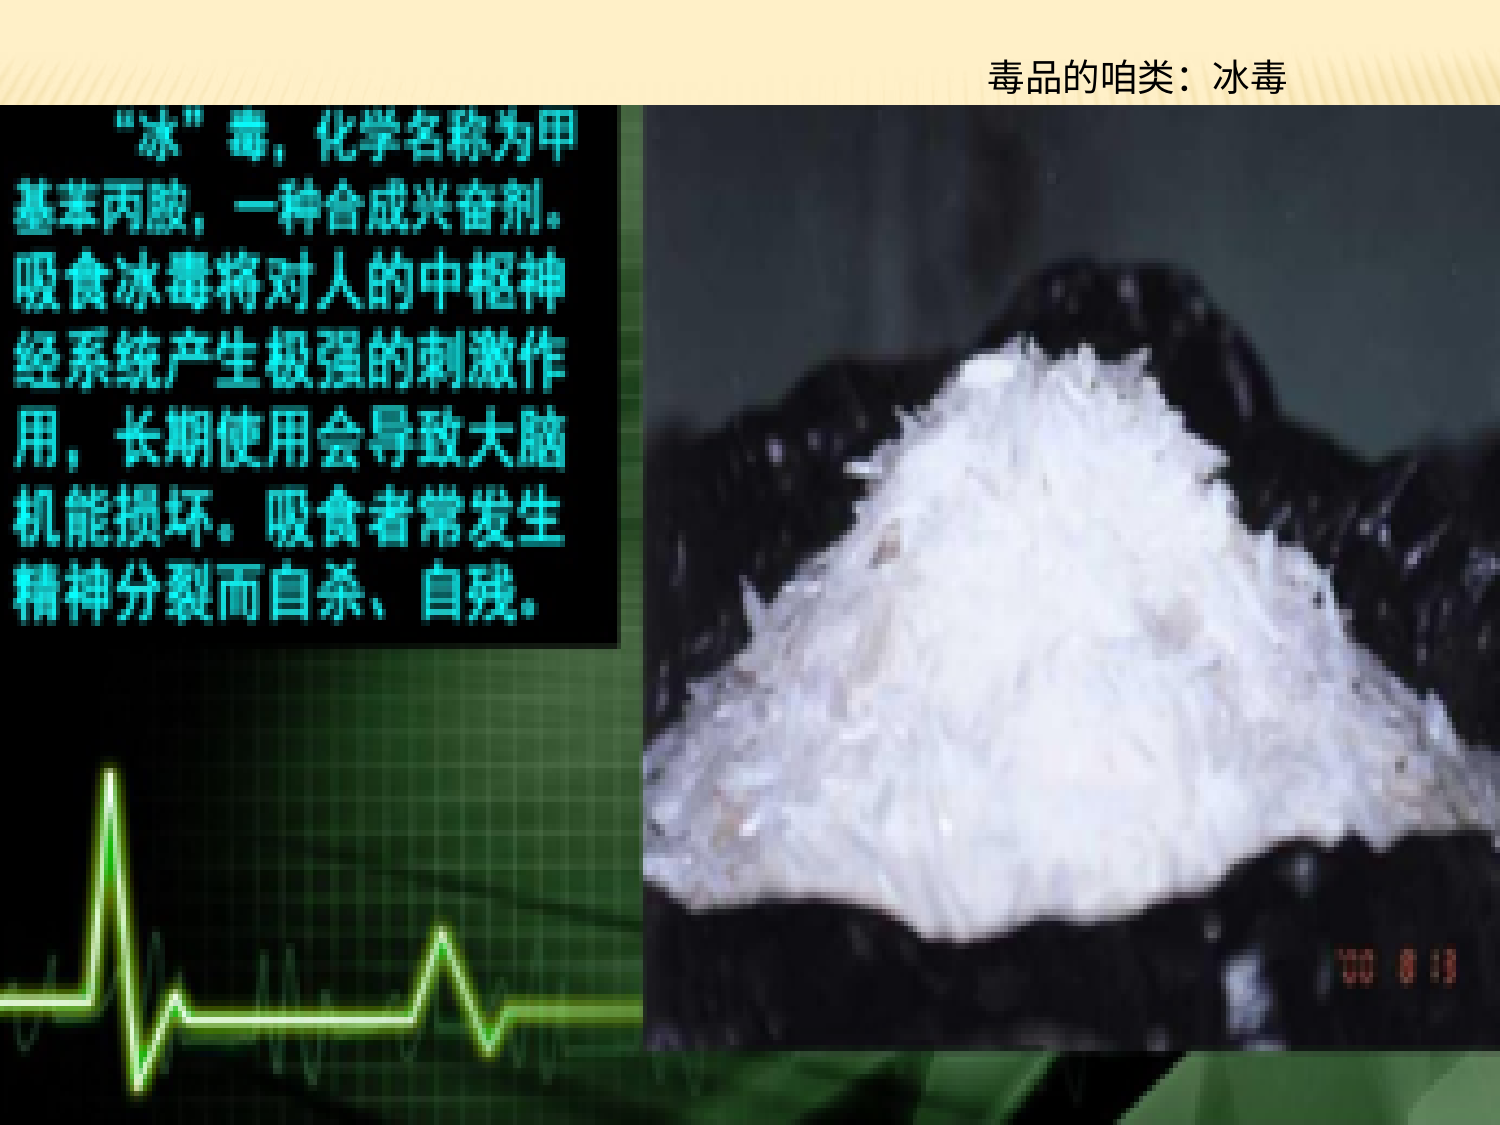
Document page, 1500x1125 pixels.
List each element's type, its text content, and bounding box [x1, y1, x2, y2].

picture [0, 105, 1500, 1125]
text_box 毒品的咱类：冰毒 [972, 46, 1418, 104]
